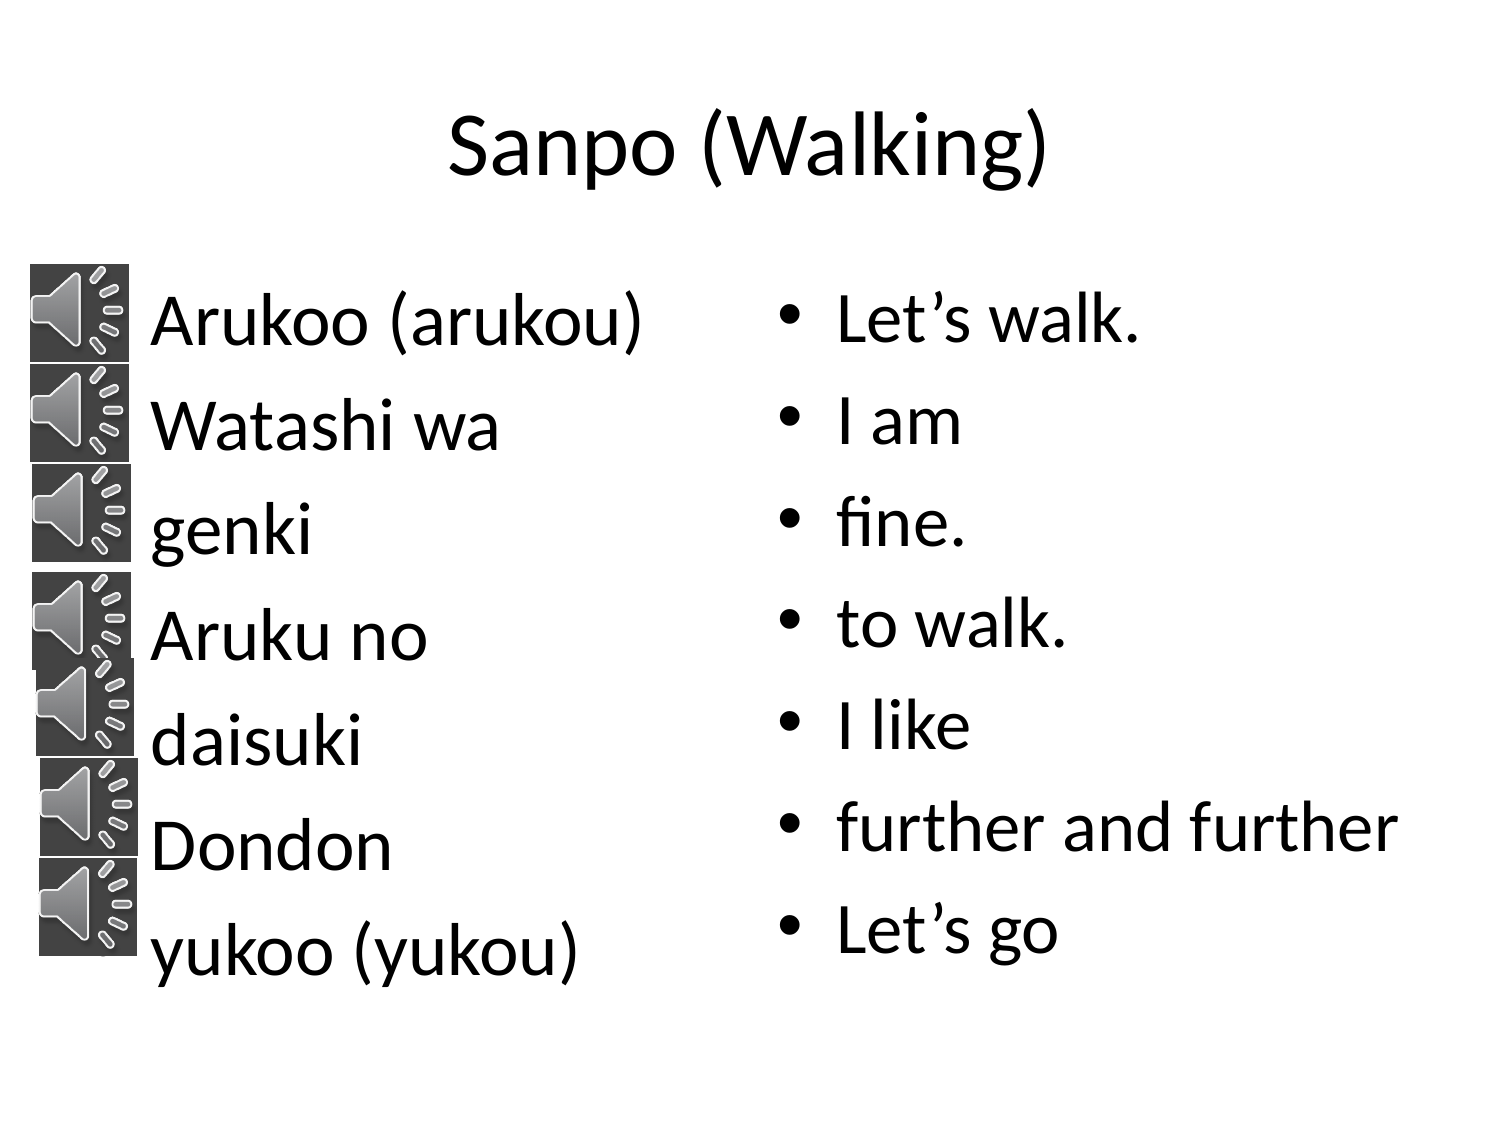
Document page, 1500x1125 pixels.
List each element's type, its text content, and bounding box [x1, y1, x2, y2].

list Let’s walk. I am fine. to walk. I like further and further Let’s go [762, 262, 1425, 1005]
title Sanpo (Walking) [75, 45, 1425, 233]
list Arukoo (arukou) Watashi wa genki Aruku no daisuki Dondon yukoo (yukou) [75, 262, 738, 1005]
picture [29, 262, 132, 564]
picture [31, 570, 139, 958]
